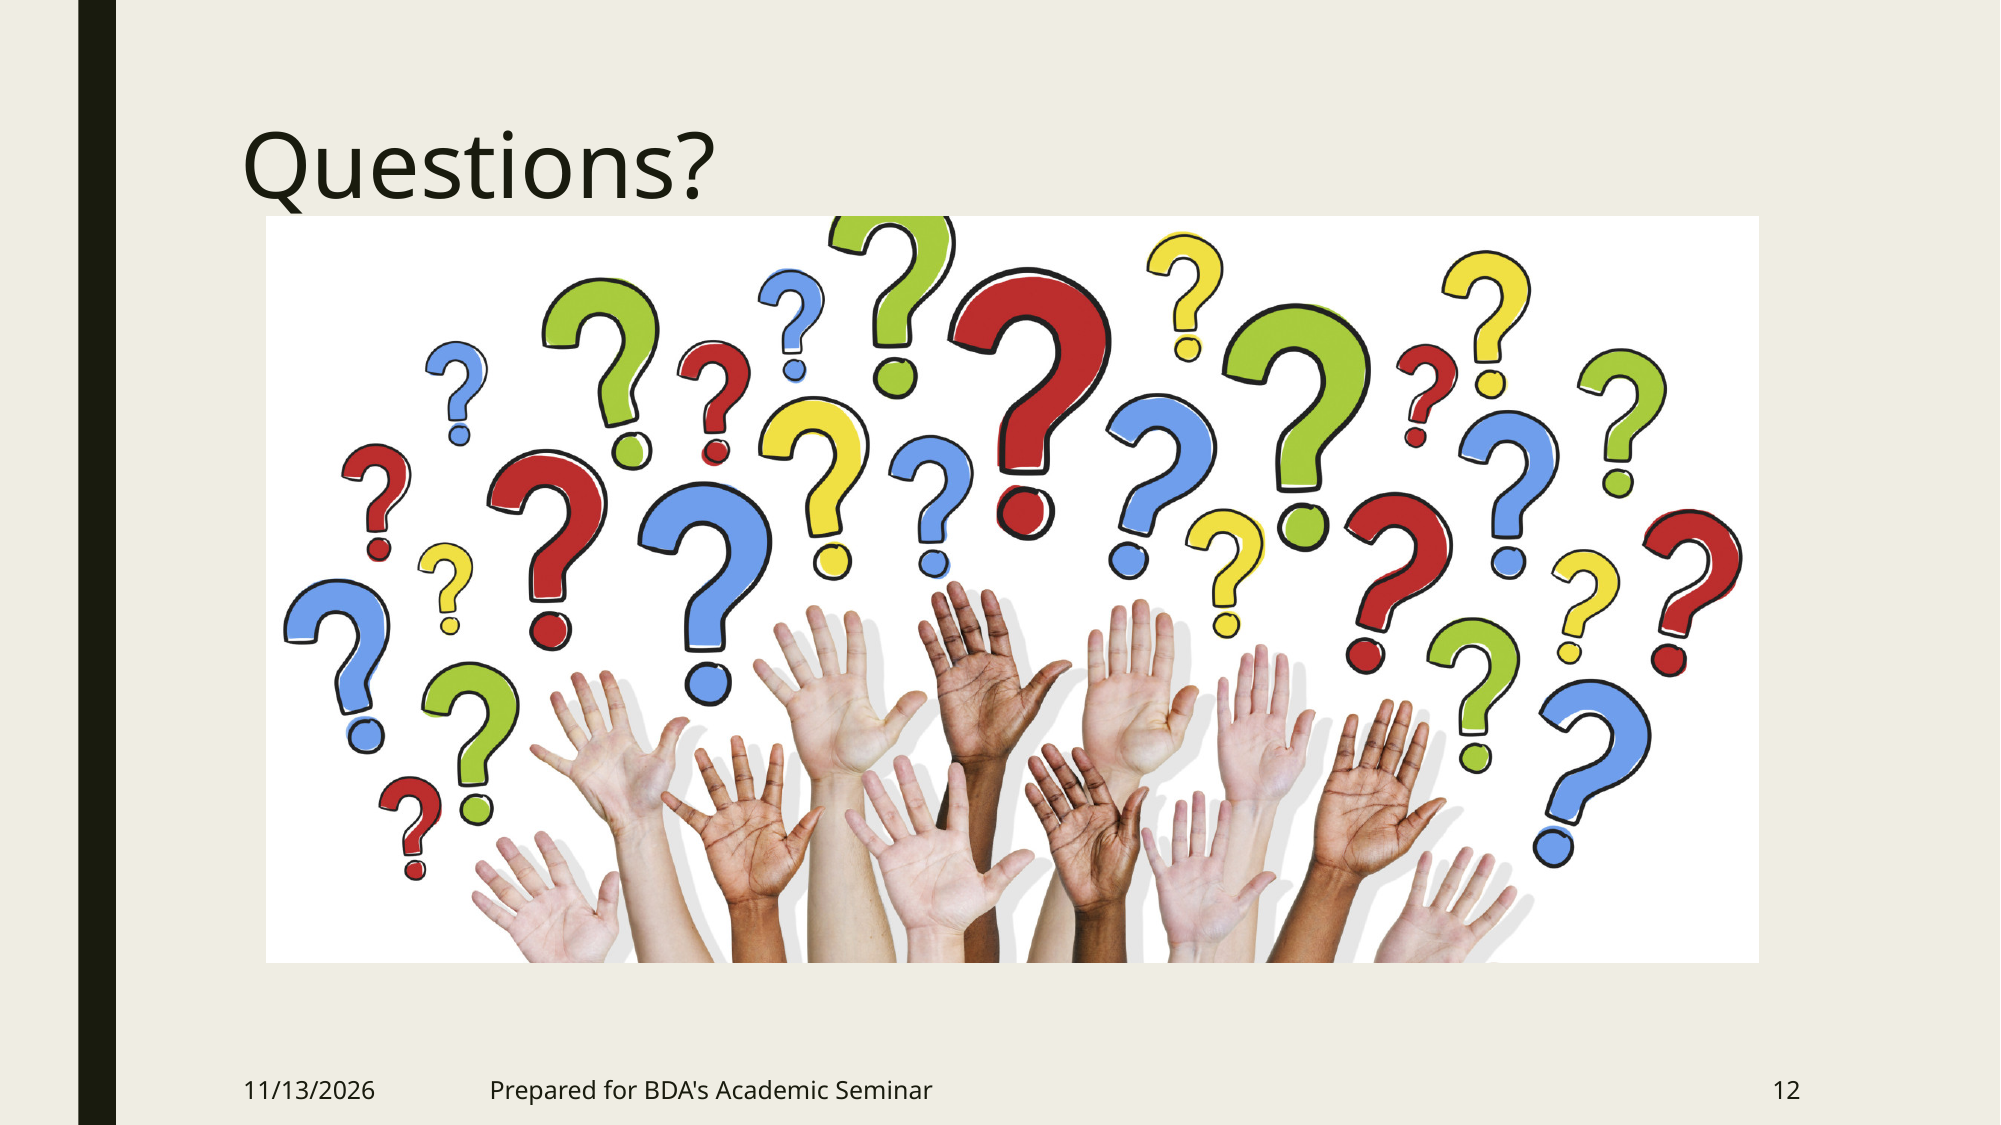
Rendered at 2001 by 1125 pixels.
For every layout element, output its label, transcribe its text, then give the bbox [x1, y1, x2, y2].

slide_number 12 [1553, 1058, 1816, 1125]
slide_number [228, 1058, 426, 1125]
title Questions? [225, 112, 1800, 357]
picture [266, 216, 1759, 963]
footer Prepared for BDA's Academic Seminar [474, 1058, 1505, 1125]
